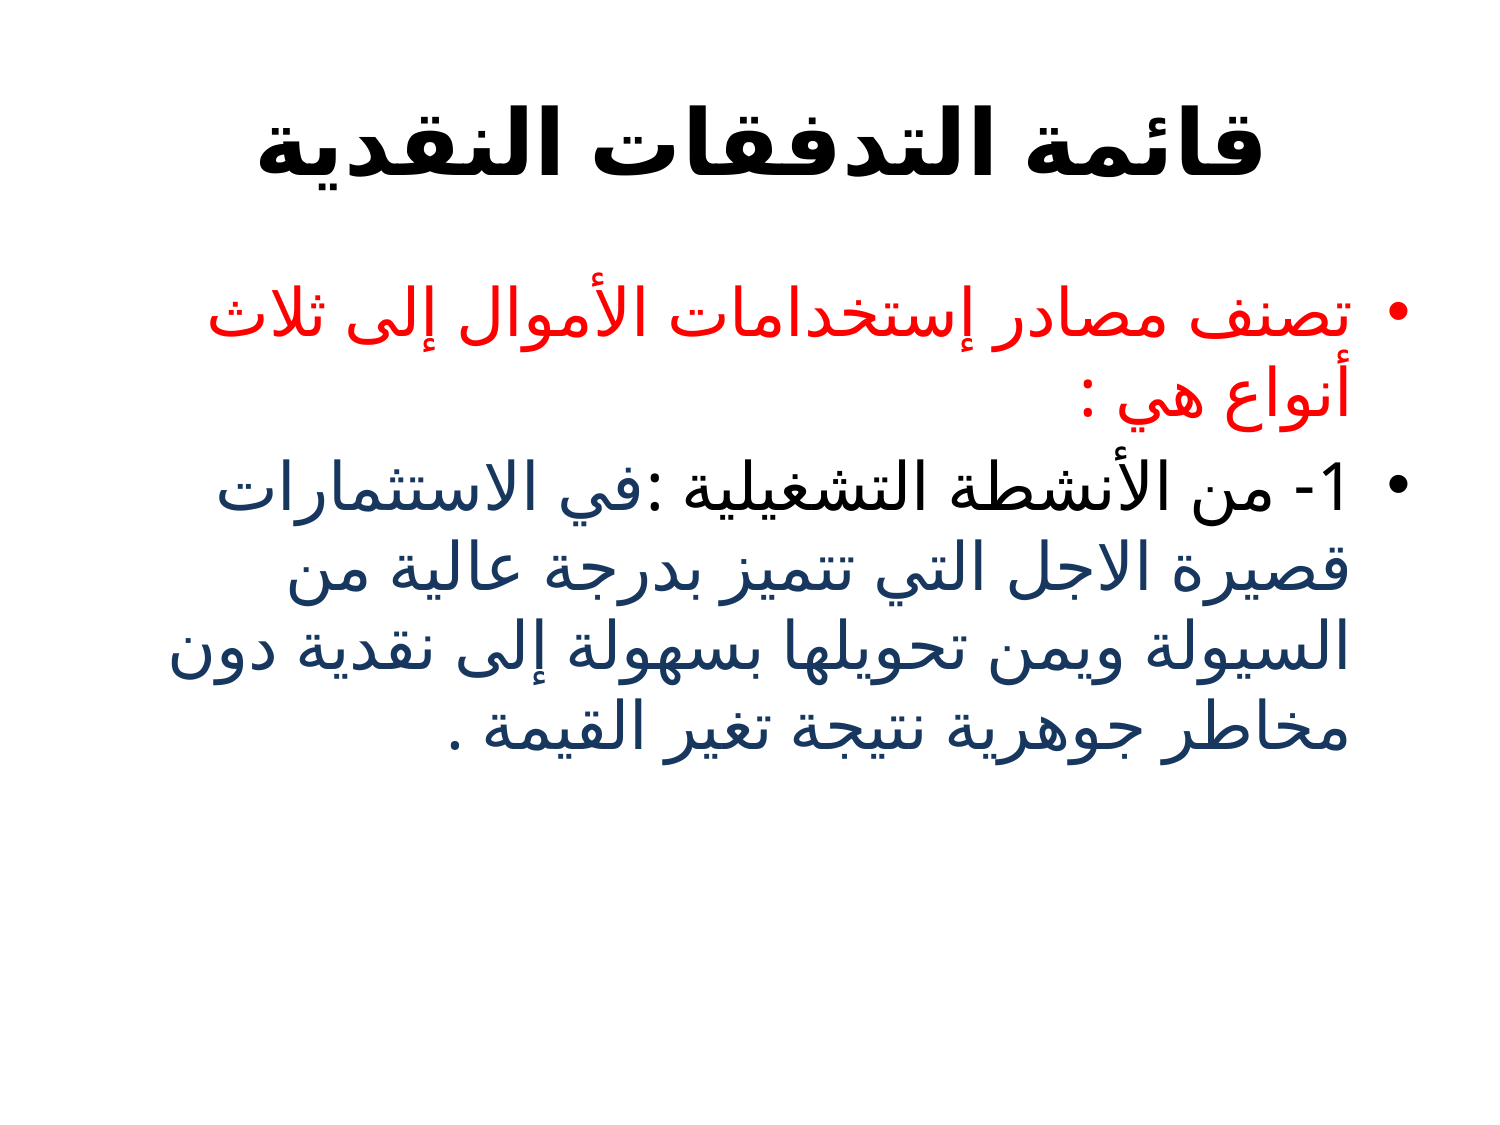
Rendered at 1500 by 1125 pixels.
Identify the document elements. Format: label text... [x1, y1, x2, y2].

list تصنف مصادر إستخدامات الأموال إلى ثلاث أنواع هي : 1- من الأنشطة التشغيلية :في الاستثمارات قصيرة الاجل التي تتميز بدرجة عالية من السيولة ويمن تحويلها بسهولة إلى نقدية دون مخاطر جوهرية نتيجة تغير القيمة . [75, 262, 1425, 1005]
title قائمة التدفقات النقدية [75, 45, 1425, 233]
